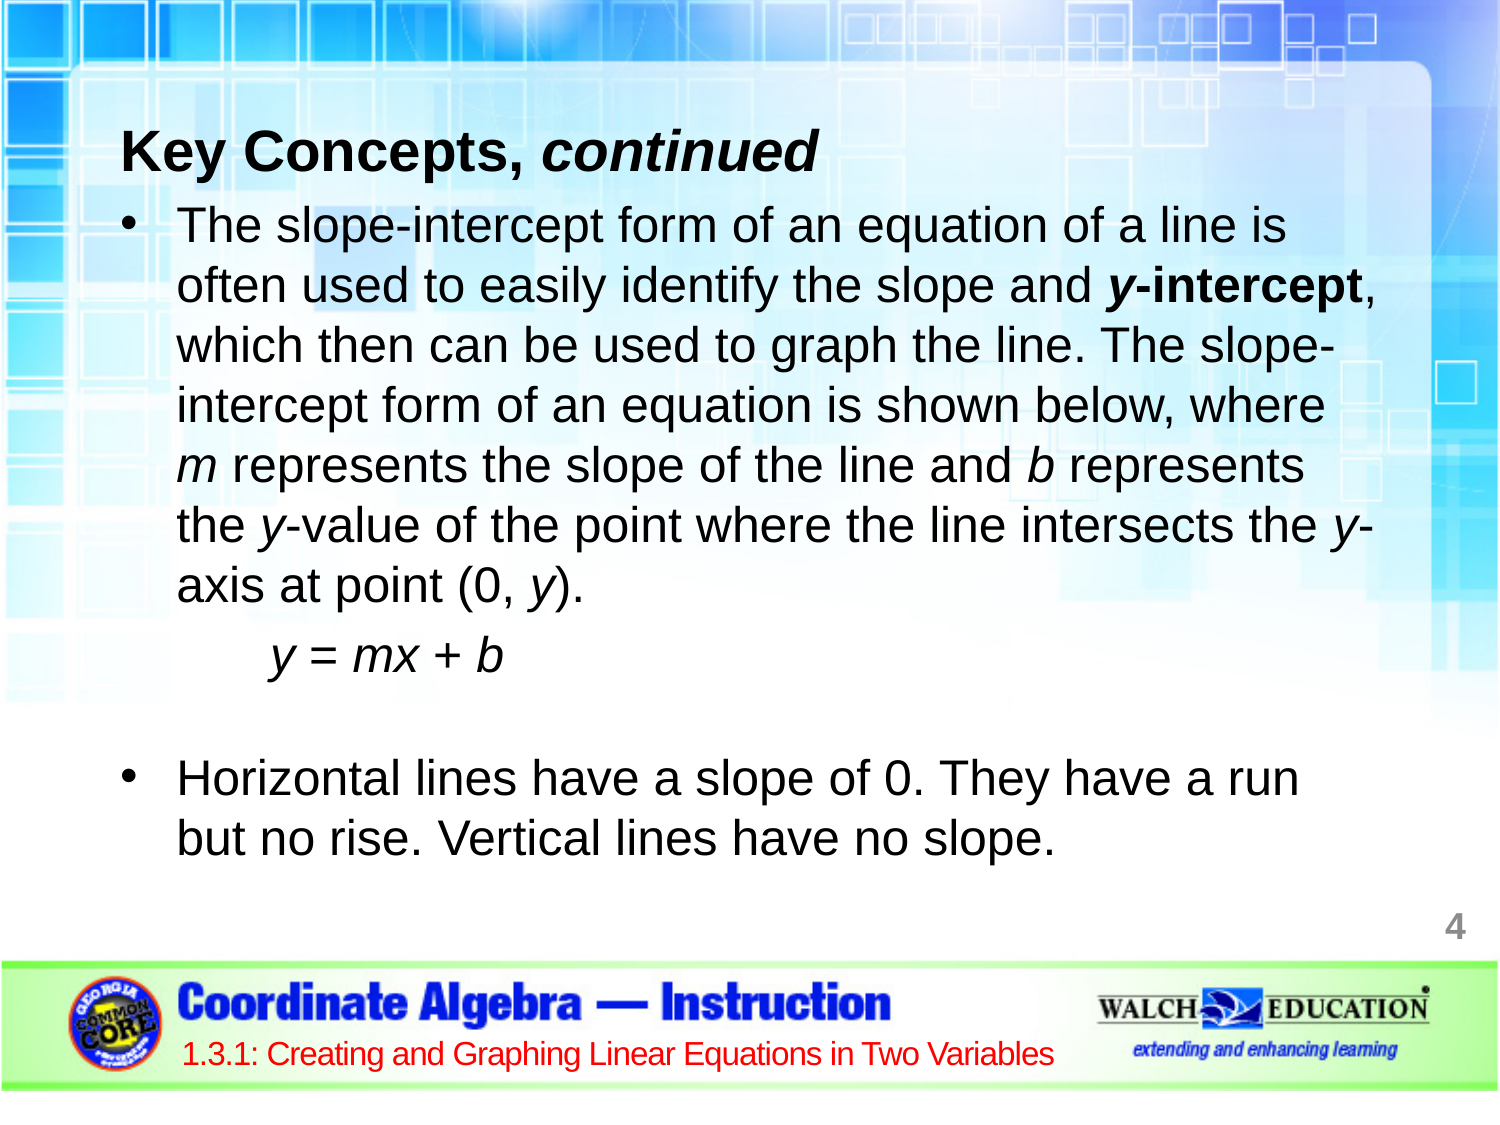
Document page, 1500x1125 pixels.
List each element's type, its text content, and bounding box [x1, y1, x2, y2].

list 1.3.1: Creating and Graphing Linear Equations in Two Variables [166, 1024, 1134, 1069]
picture [1, 0, 1500, 1091]
subtitle Key Concepts, continued The slope-intercept form of an equation of a line is often used to easily identify the slope and y-intercept, which then can be used to graph the line. The slope-intercept form of an equation is shown below, where m represents the slope of the line and b represents the y-value of the point where the line intersects the y-axis at point (0, y). y = mx + b Horizontal lines have a slope of 0. They have a run but no rise. Vertical lines have no slope. [105, 105, 1394, 925]
slide_number 4 [1361, 901, 1481, 949]
